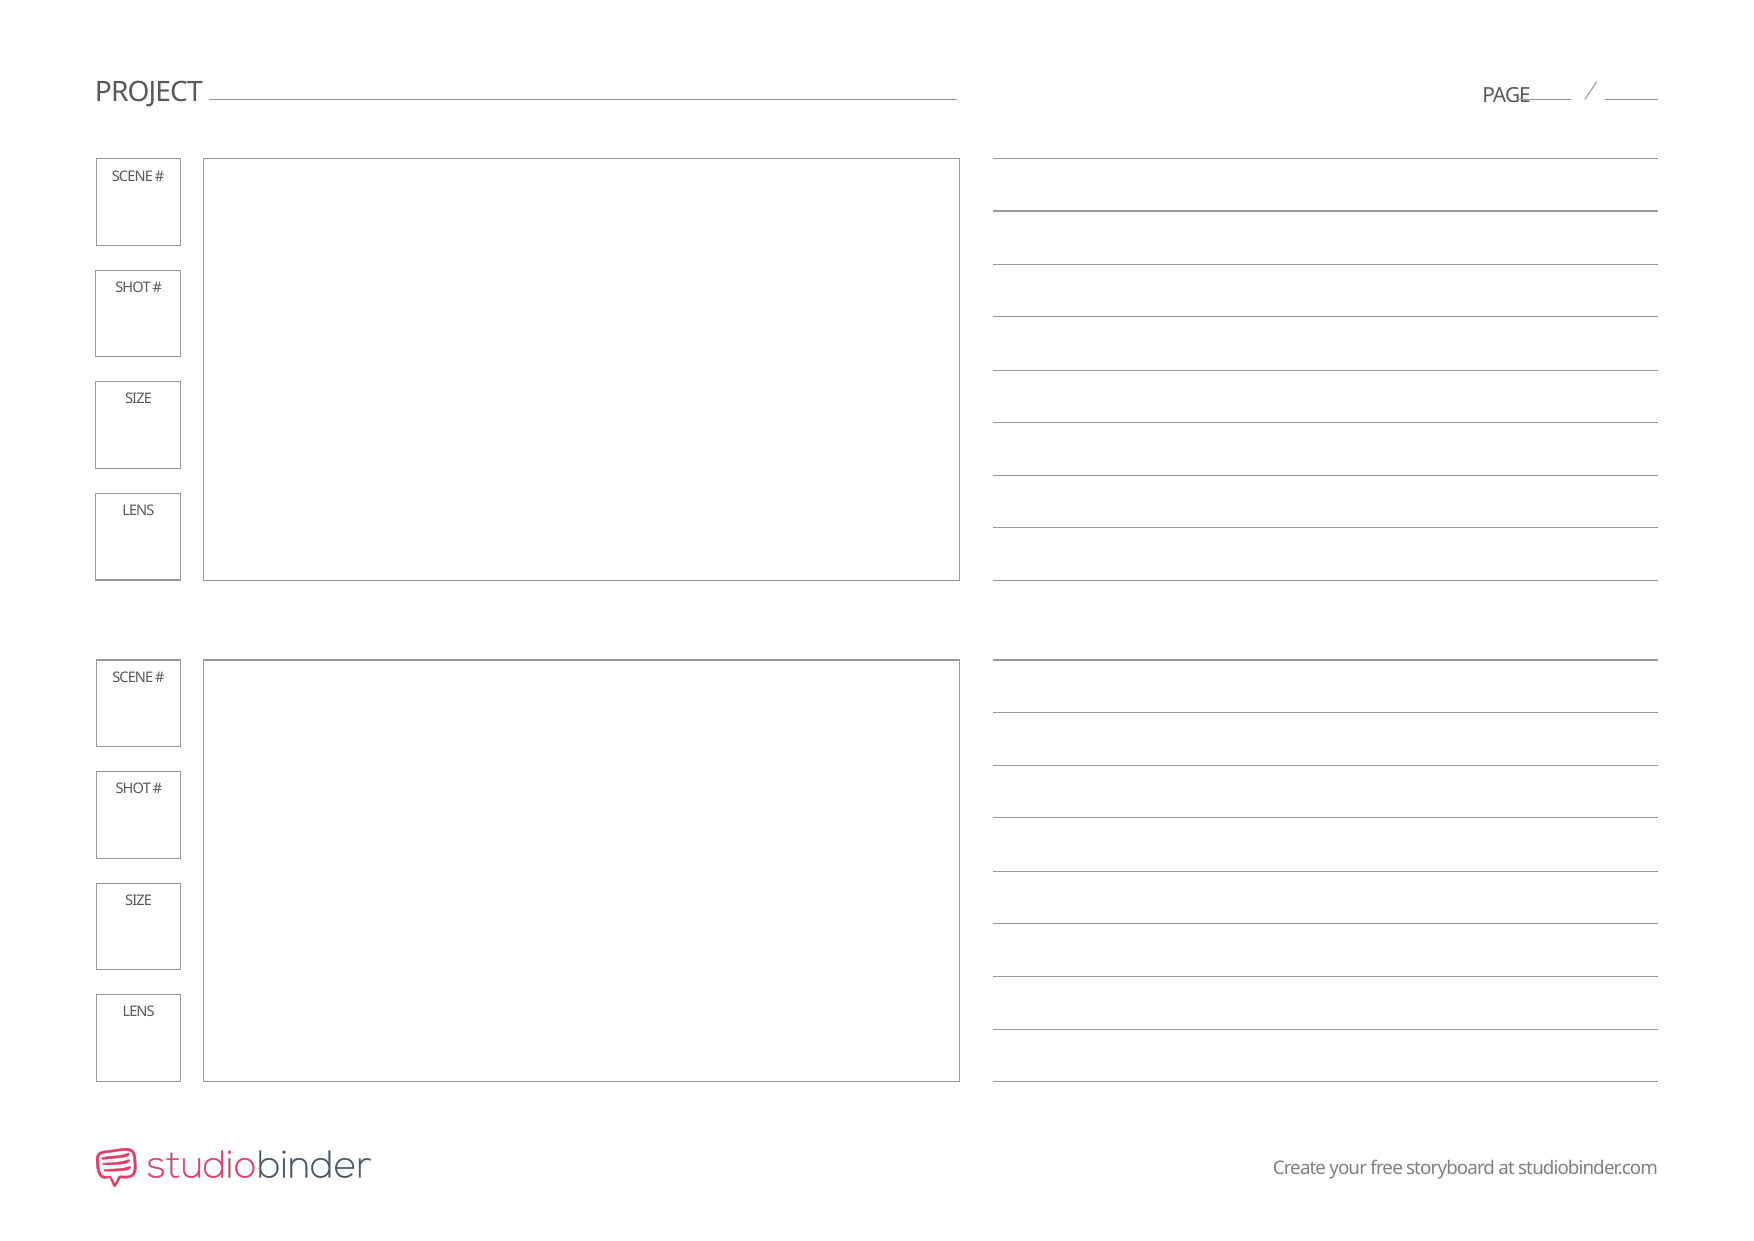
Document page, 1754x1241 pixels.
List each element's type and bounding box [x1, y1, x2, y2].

text_box [95, 659, 1659, 1082]
text_box [95, 158, 1658, 581]
text_box [79, 66, 1658, 117]
text_box [95, 1148, 1673, 1187]
